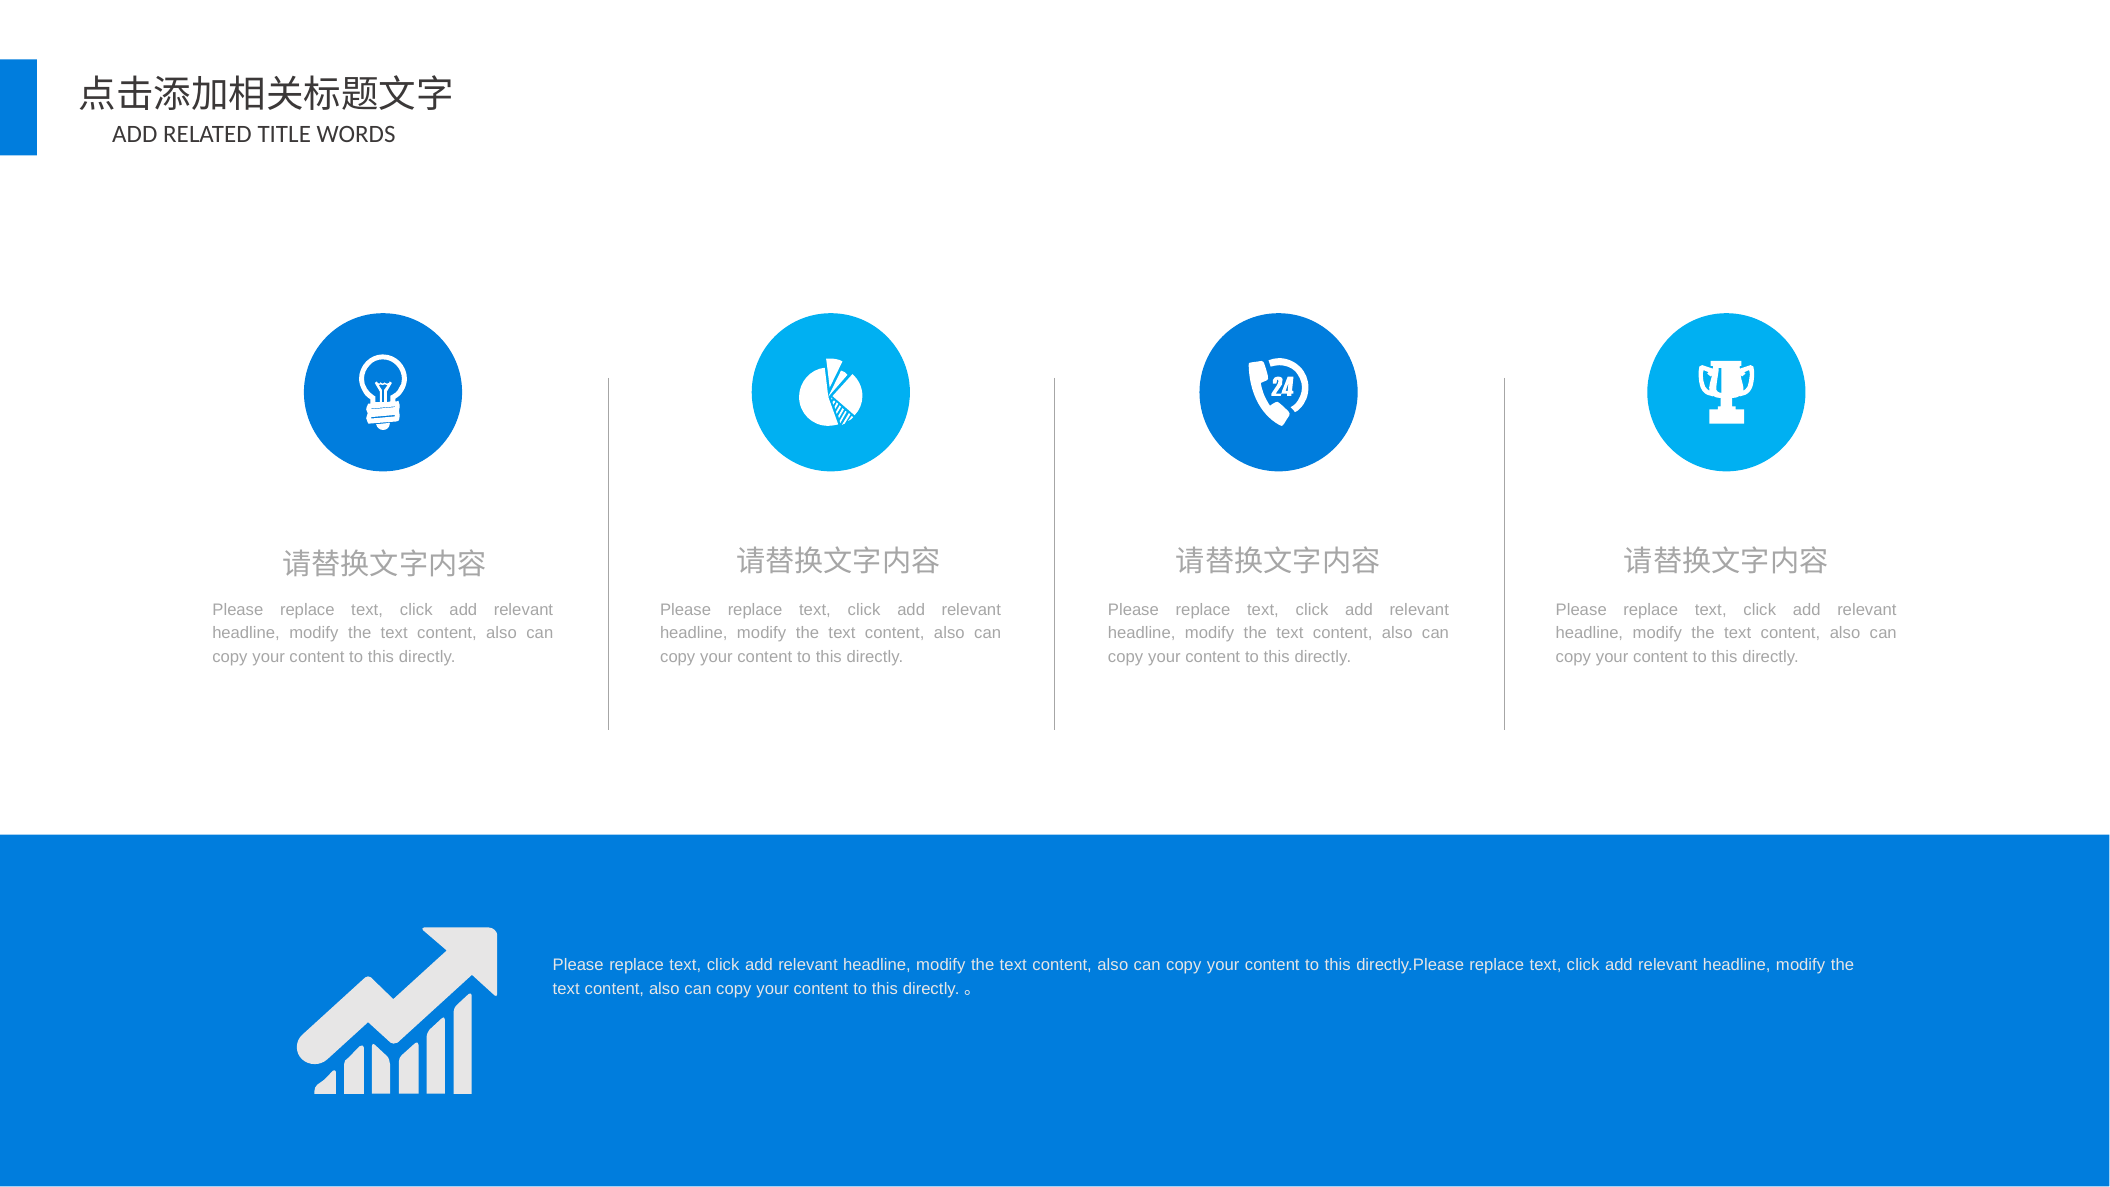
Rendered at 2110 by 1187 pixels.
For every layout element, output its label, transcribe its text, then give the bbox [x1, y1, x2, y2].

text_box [1093, 527, 1465, 673]
text_box 点击添加相关标题文字 [62, 61, 470, 123]
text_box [751, 313, 910, 472]
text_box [1540, 527, 1912, 673]
text_box [0, 834, 2110, 1187]
text_box ADD RELATED TITLE WORDS [96, 109, 413, 156]
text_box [303, 313, 463, 472]
text_box Please replace text, click add relevant headline, modify the text content, also can copy your content to this directly.Please replace text, click add relevant headline, modify the text content, also can copy your content to this directly.。 [537, 942, 1872, 1005]
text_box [1647, 313, 1806, 472]
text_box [645, 527, 1017, 673]
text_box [1199, 313, 1358, 472]
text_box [295, 927, 498, 1094]
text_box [197, 530, 569, 673]
